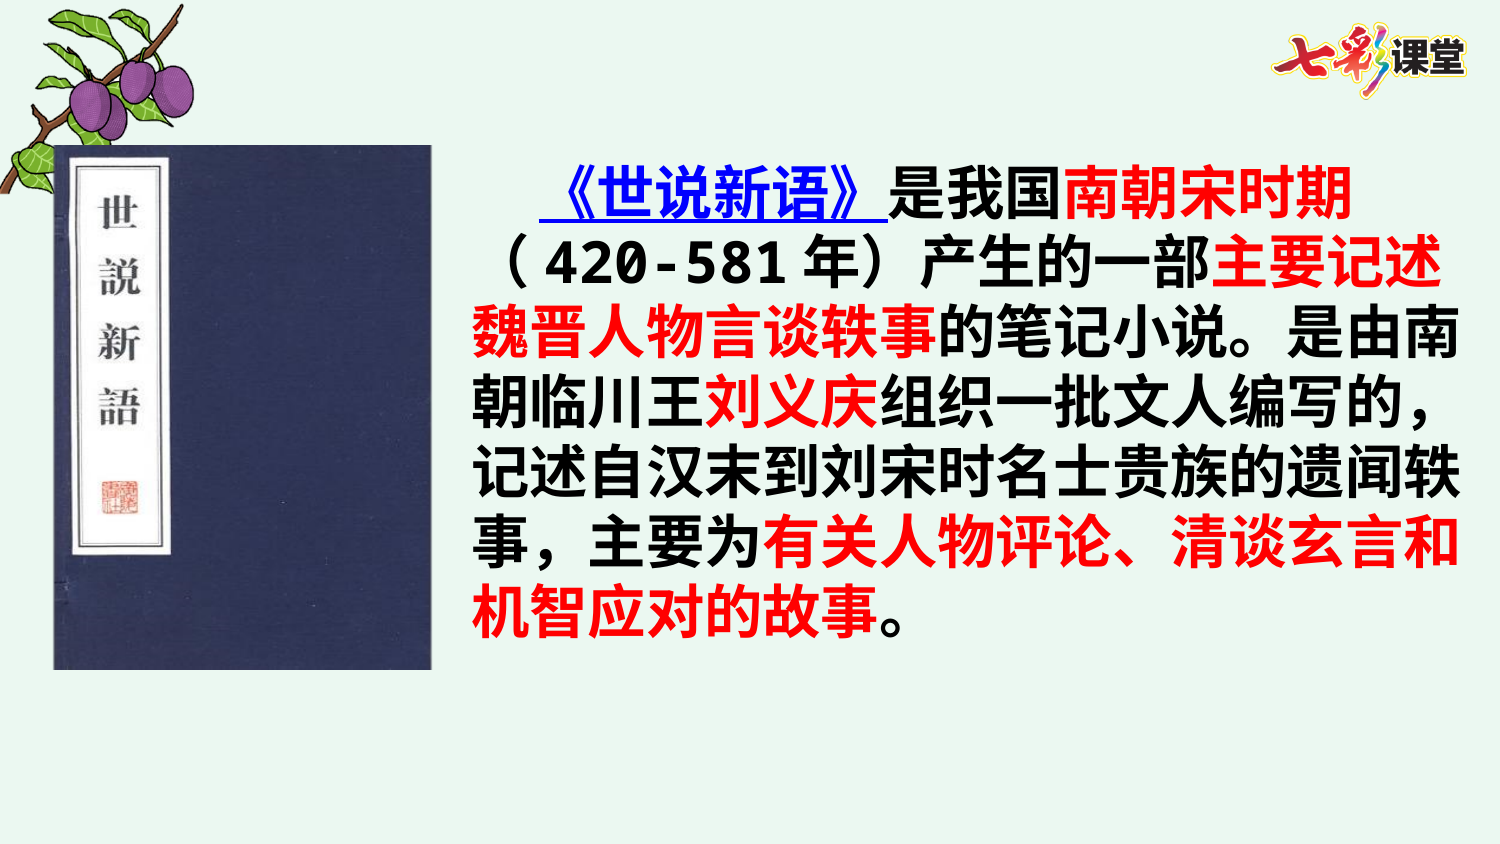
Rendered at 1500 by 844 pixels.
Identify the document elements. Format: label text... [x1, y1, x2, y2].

text_box 《世说新语》是我国南朝宋时期（420-581年）产生的一部主要记述魏晋人物言谈轶事的笔记小说。是由南朝临川王刘义庆组织一批文人编写的，记述自汉末到刘宋时名士贵族的遗闻轶事，主要为有关人物评论、清谈玄言和机智应对的故事。 [540, 148, 1483, 653]
picture [1269, 21, 1469, 100]
picture [0, 0, 538, 671]
